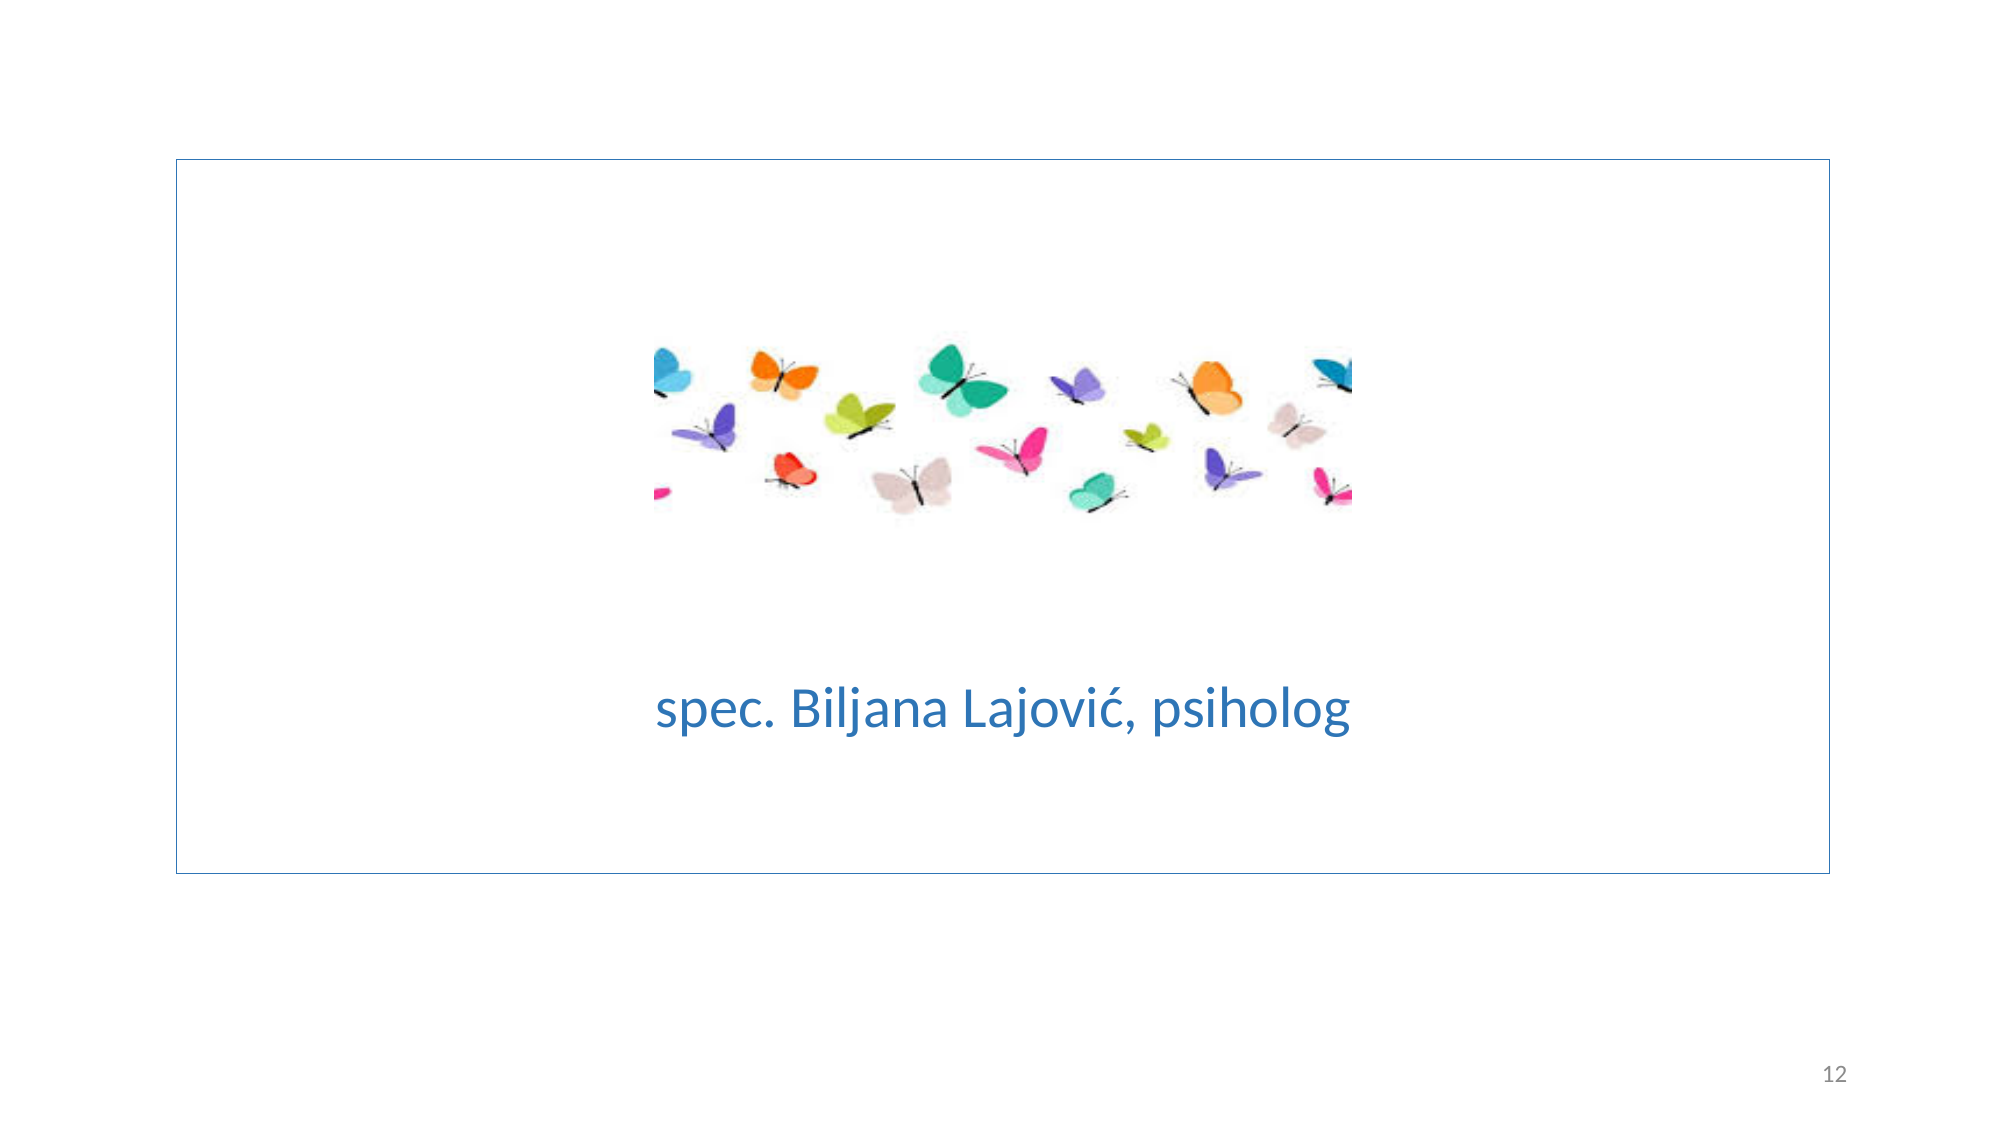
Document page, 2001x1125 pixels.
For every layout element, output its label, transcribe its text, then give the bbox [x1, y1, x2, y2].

slide_number 12 [1412, 1042, 1863, 1103]
picture [654, 271, 1352, 589]
list spec. Biljana Lajović, psiholog [176, 159, 1830, 874]
